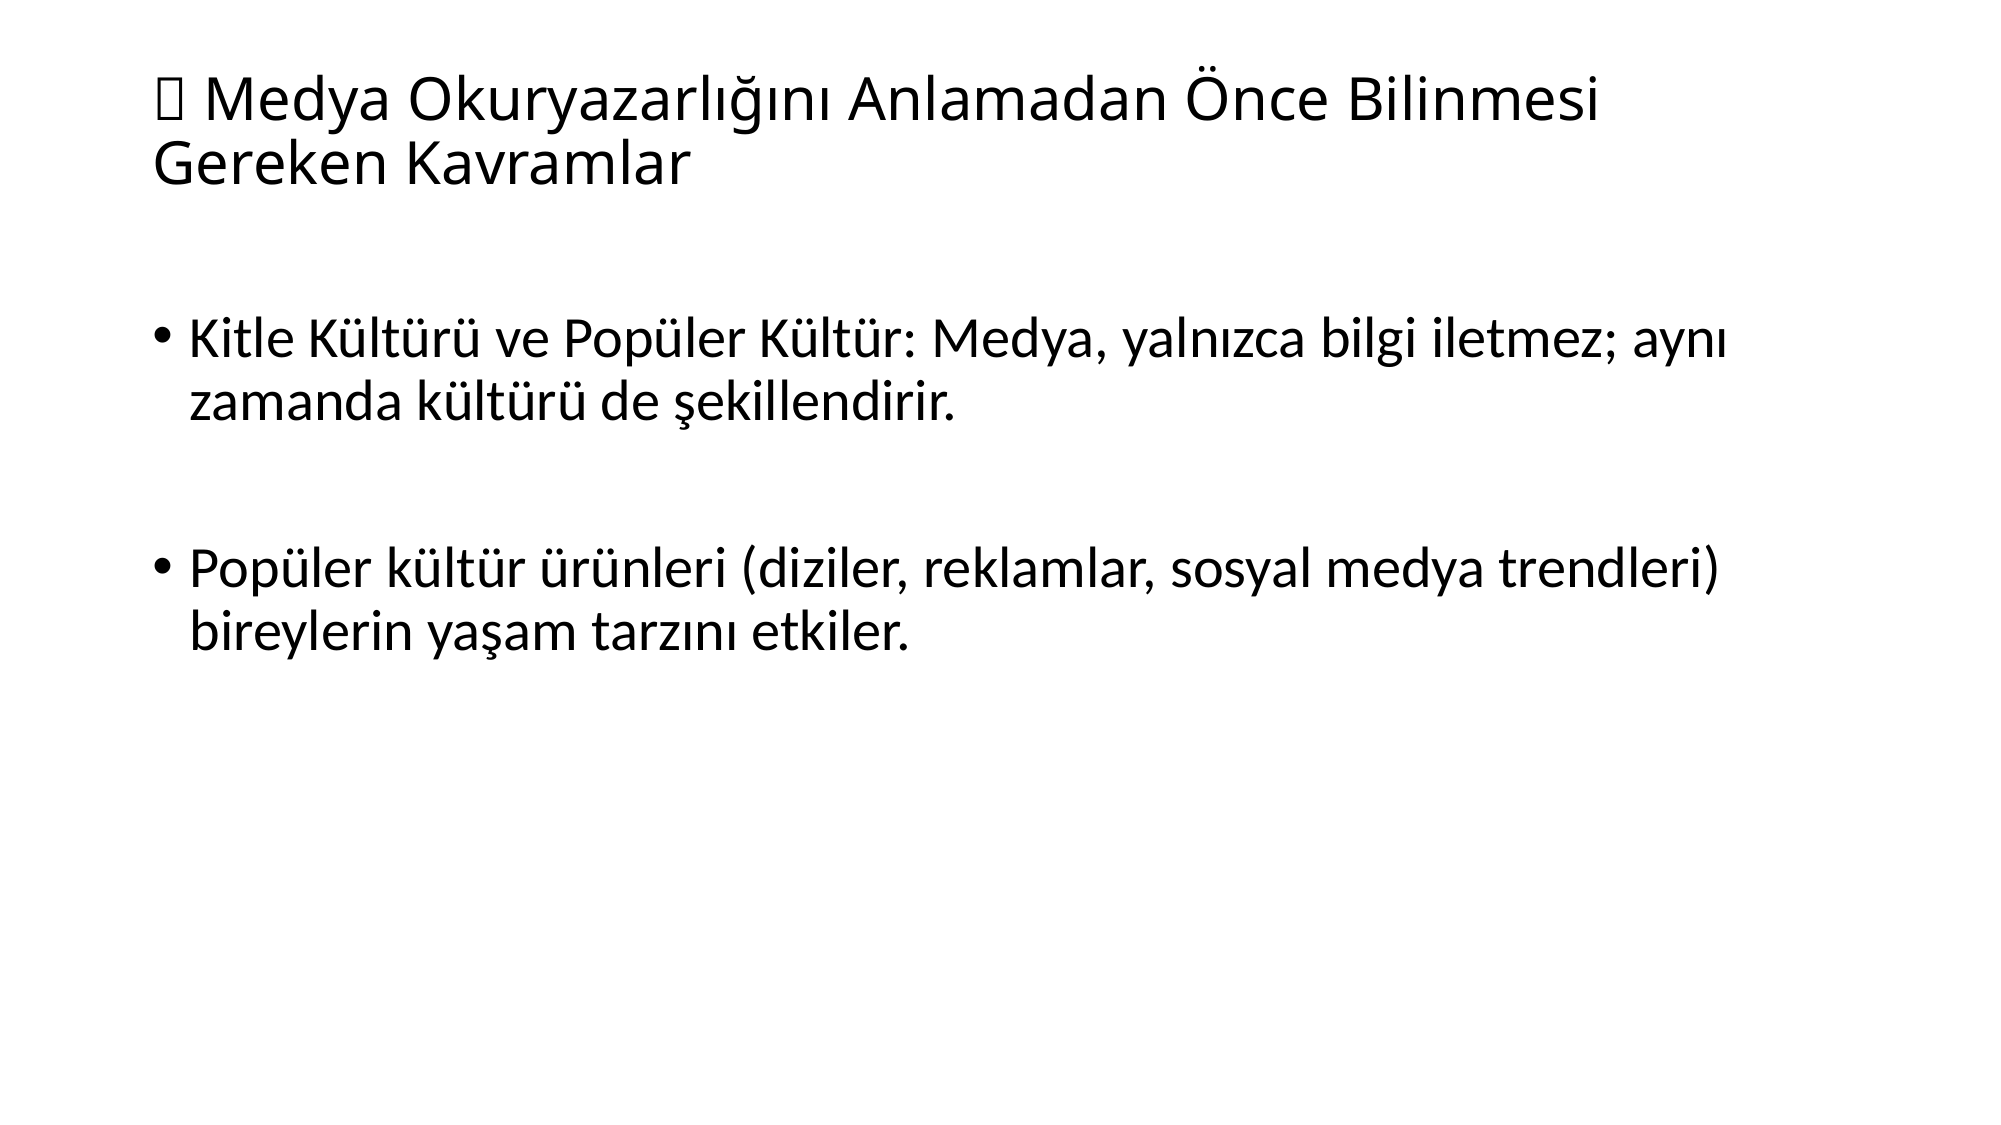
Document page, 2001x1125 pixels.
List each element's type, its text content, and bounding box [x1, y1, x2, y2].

list Kitle Kültürü ve Popüler Kültür: Medya, yalnızca bilgi iletmez; aynı zamanda kültürü de şekillendirir. Popüler kültür ürünleri (diziler, reklamlar, sosyal medya trendleri) bireylerin yaşam tarzını etkiler. [137, 299, 1863, 1014]
title 📌 Medya Okuryazarlığını Anlamadan Önce Bilinmesi Gereken Kavramlar [137, 59, 1863, 278]
